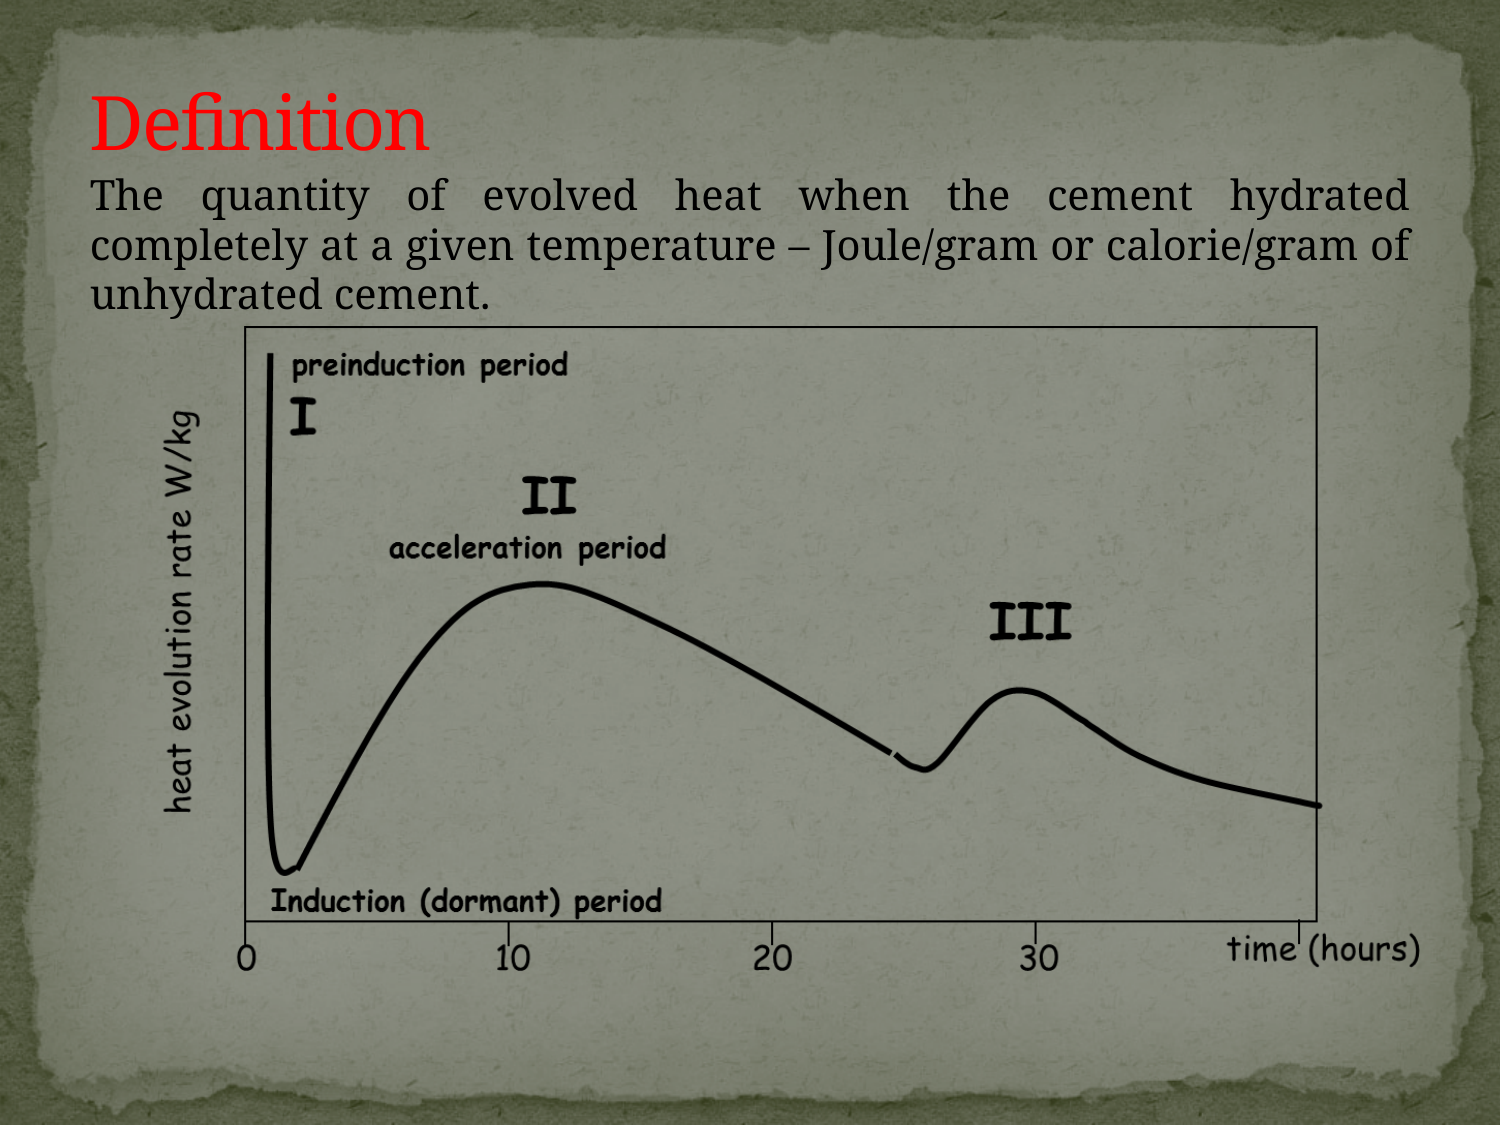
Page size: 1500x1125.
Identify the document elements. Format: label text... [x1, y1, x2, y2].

title Definition [74, 24, 1425, 173]
list The quantity of evolved heat when the cement hydrated completely at a given temperature – Joule/gram or calorie/gram of unhydrated cement. [75, 173, 1425, 1000]
picture [147, 326, 1452, 1001]
